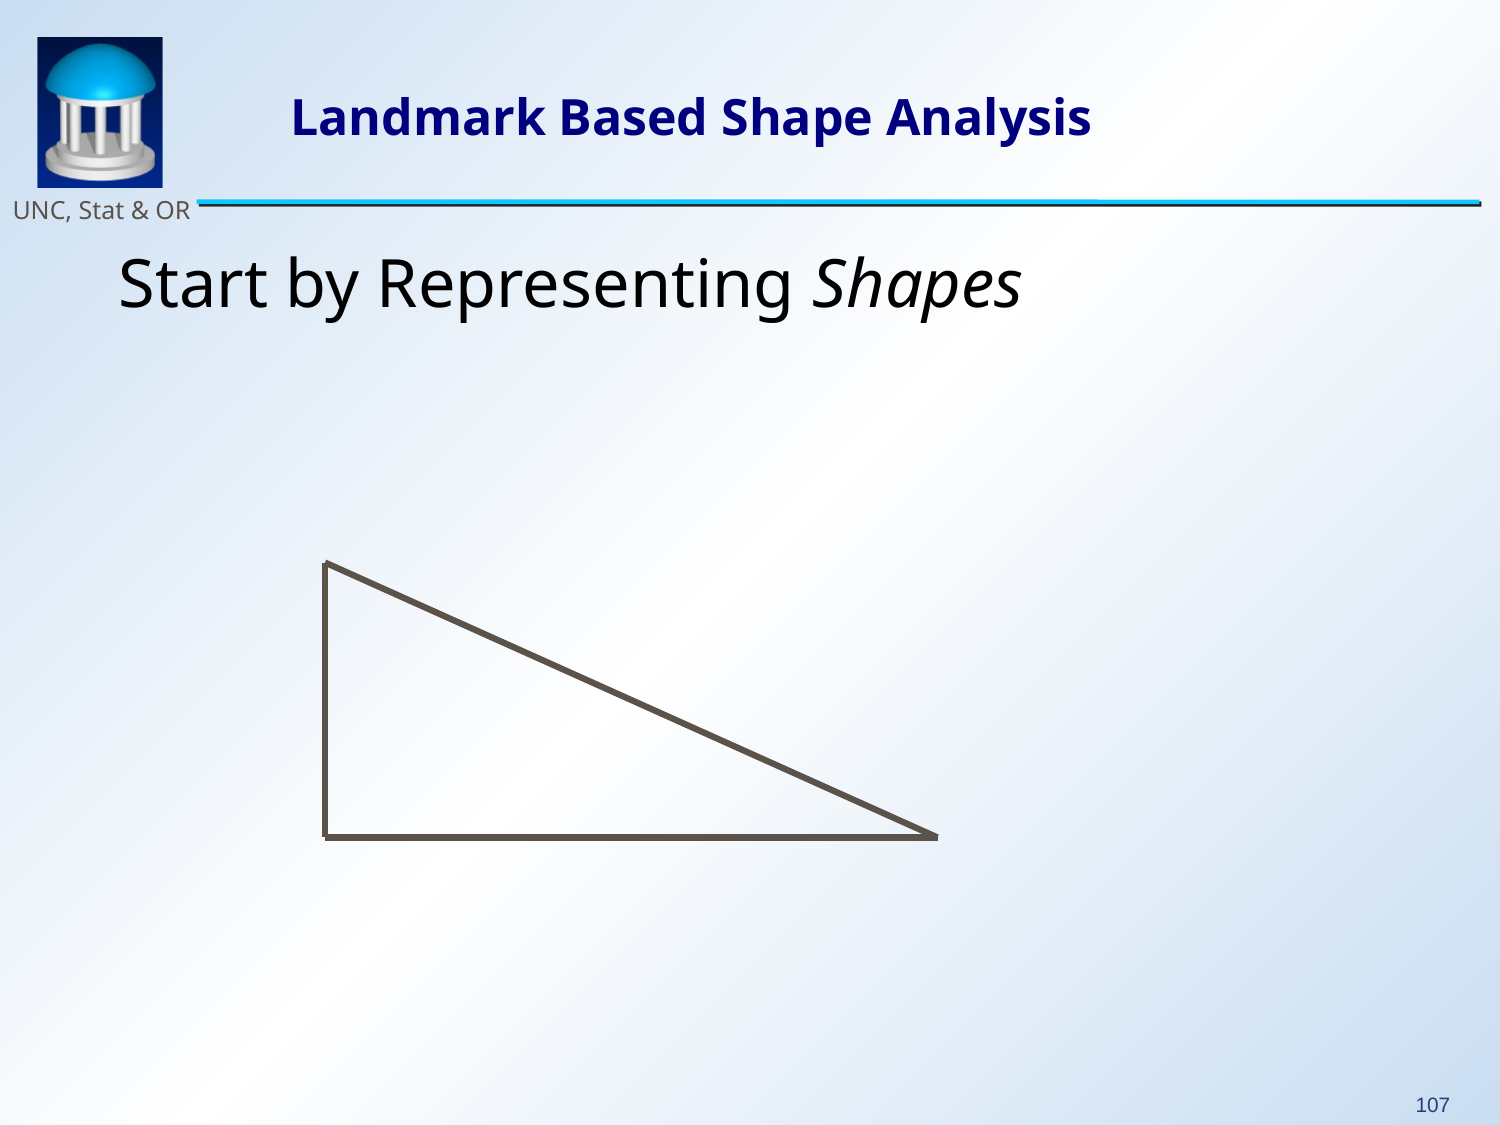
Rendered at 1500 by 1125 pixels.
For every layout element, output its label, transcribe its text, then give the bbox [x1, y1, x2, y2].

list Start by Representing Shapes [103, 224, 1432, 1076]
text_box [324, 562, 938, 838]
title Landmark Based Shape Analysis [274, 74, 1448, 156]
